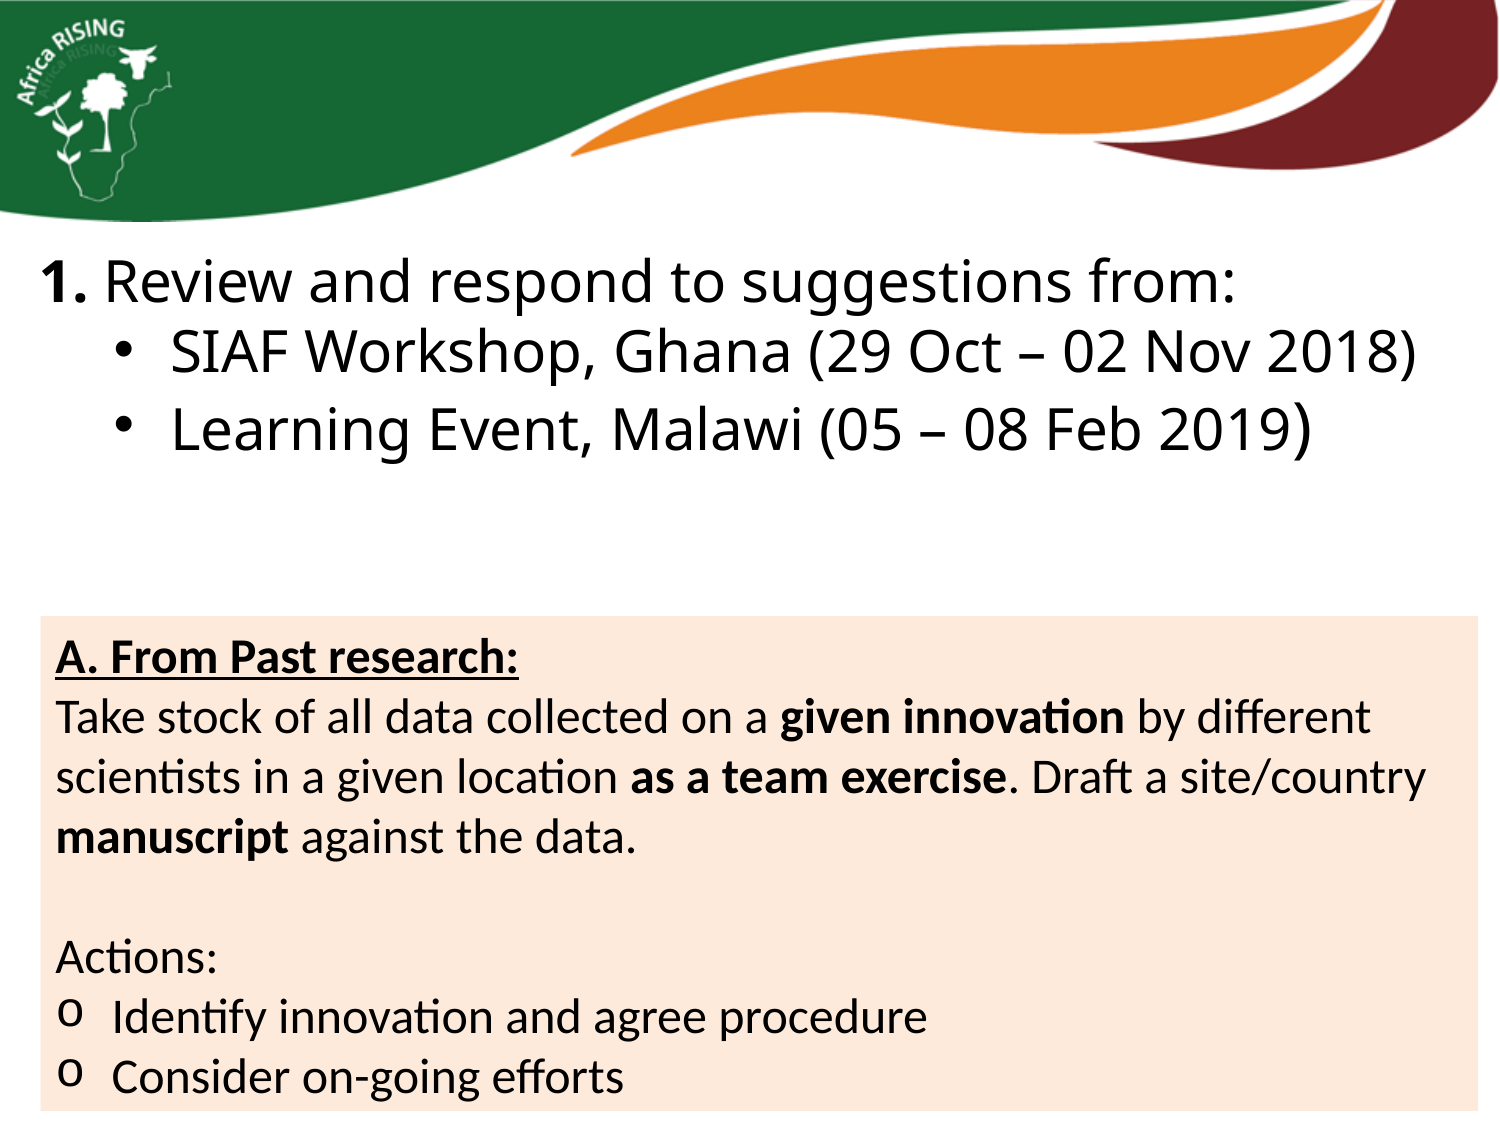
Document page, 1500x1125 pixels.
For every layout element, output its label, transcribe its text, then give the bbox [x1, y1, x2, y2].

text_box 1. Review and respond to suggestions from: SIAF Workshop, Ghana (29 Oct – 02 Nov 2018) Learning Event, Malawi (05 – 08 Feb 2019) [23, 236, 1479, 471]
text_box A. From Past research: Take stock of all data collected on a given innovation by different scientists in a given location as a team exercise. Draft a site/country manuscript against the data. Actions: Identify innovation and agree procedure Consider on-going efforts [40, 616, 1479, 1111]
picture [0, 0, 1499, 222]
